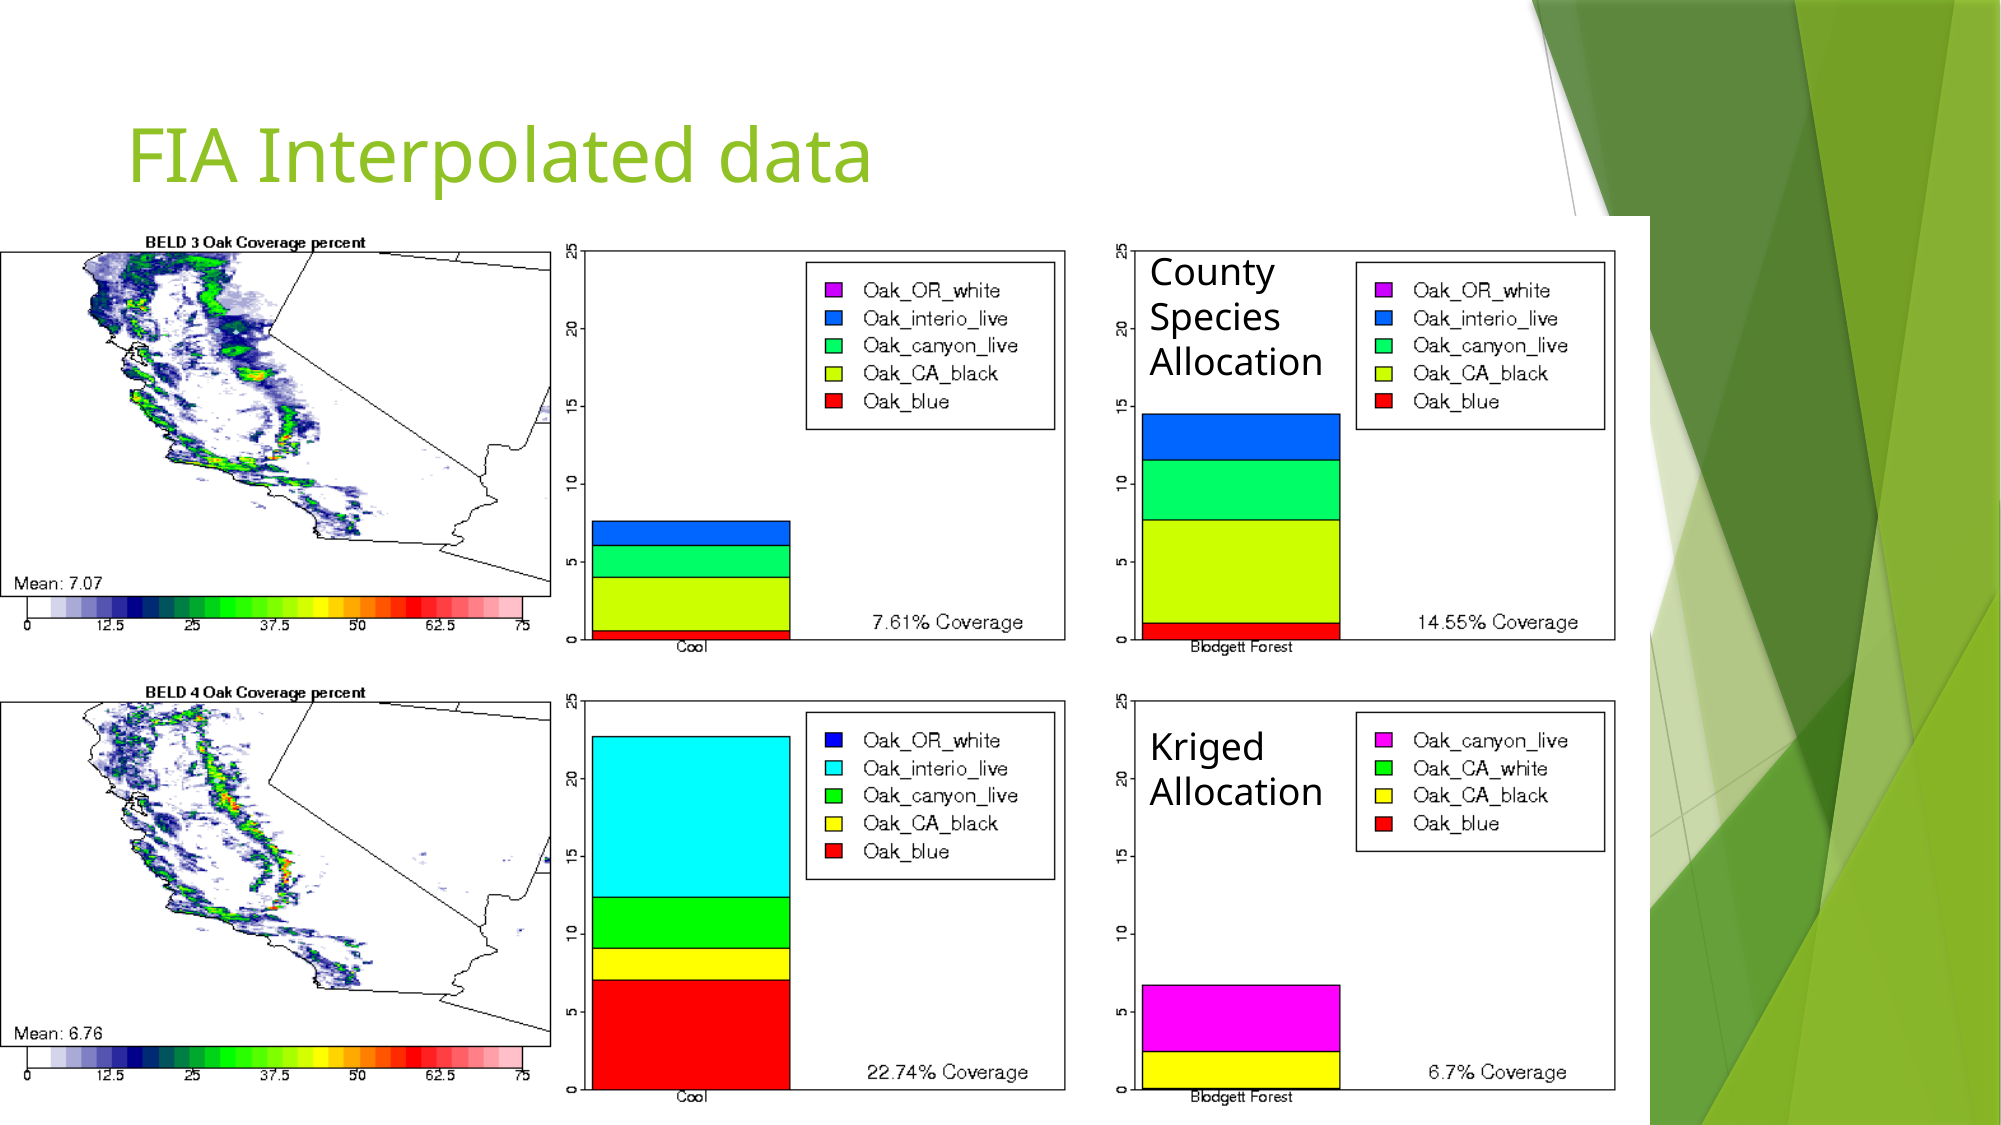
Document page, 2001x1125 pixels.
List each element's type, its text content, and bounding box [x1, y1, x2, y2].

title FIA Interpolated data [111, 99, 1522, 214]
picture [0, 216, 1651, 1125]
